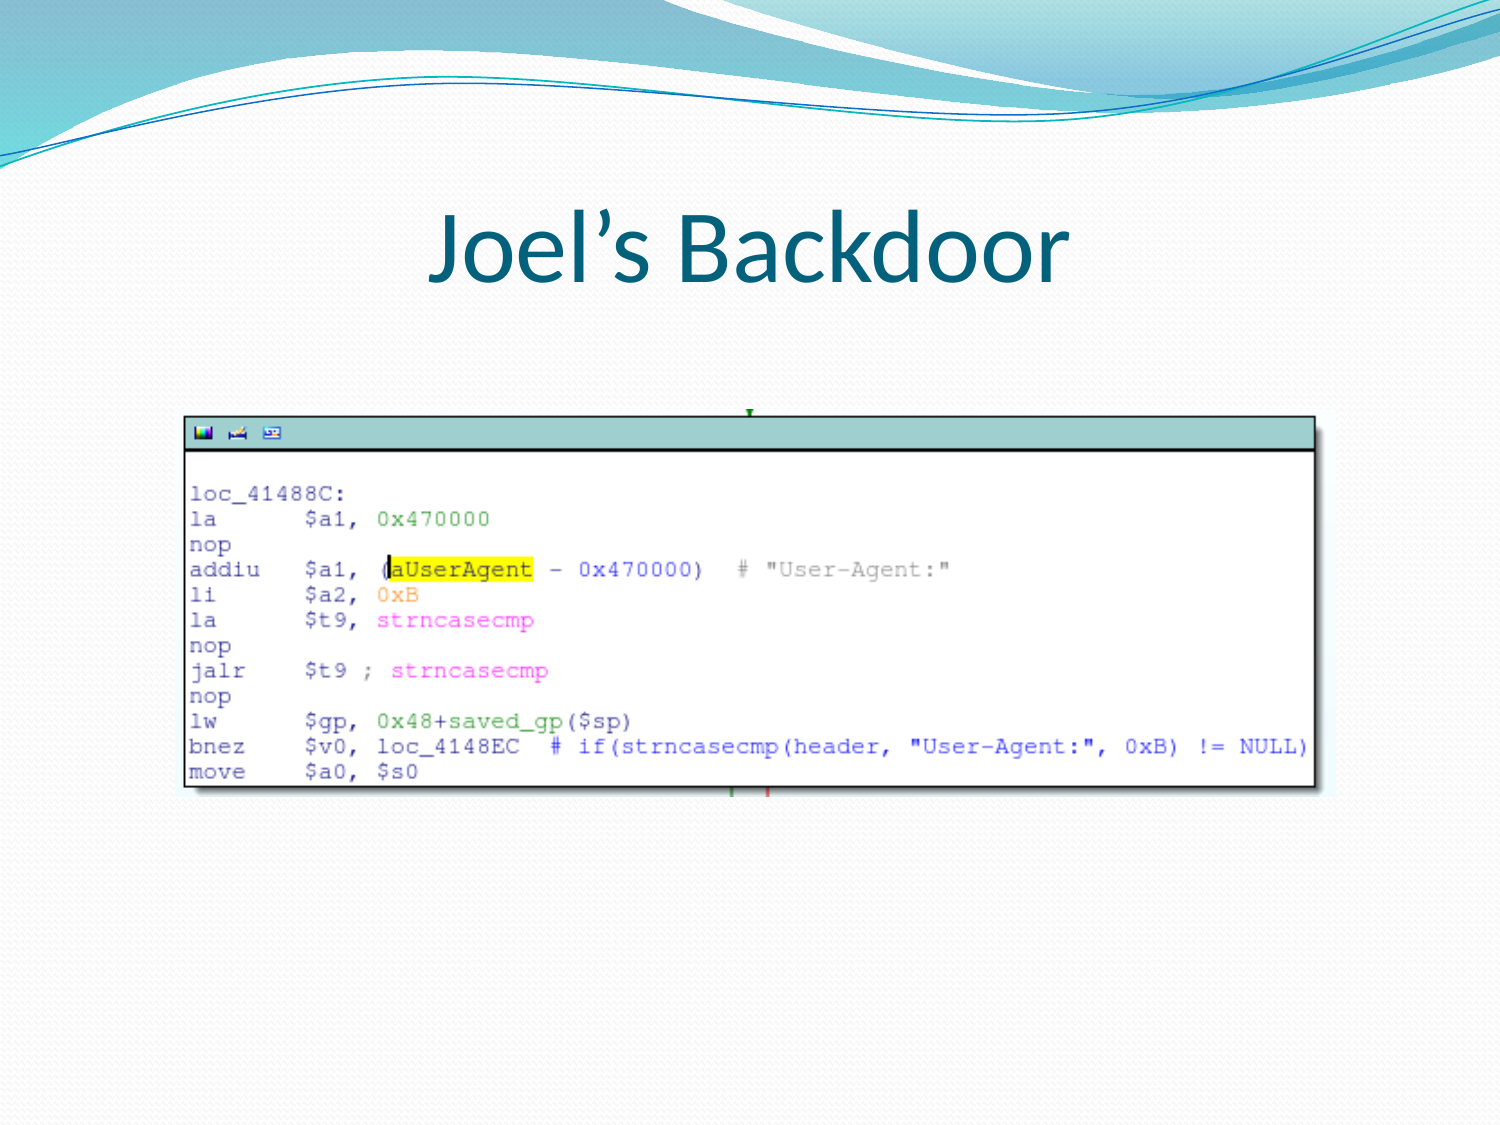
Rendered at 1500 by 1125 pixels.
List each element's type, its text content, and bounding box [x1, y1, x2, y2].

title Joel’s Backdoor [75, 115, 1425, 303]
picture [175, 409, 1337, 798]
